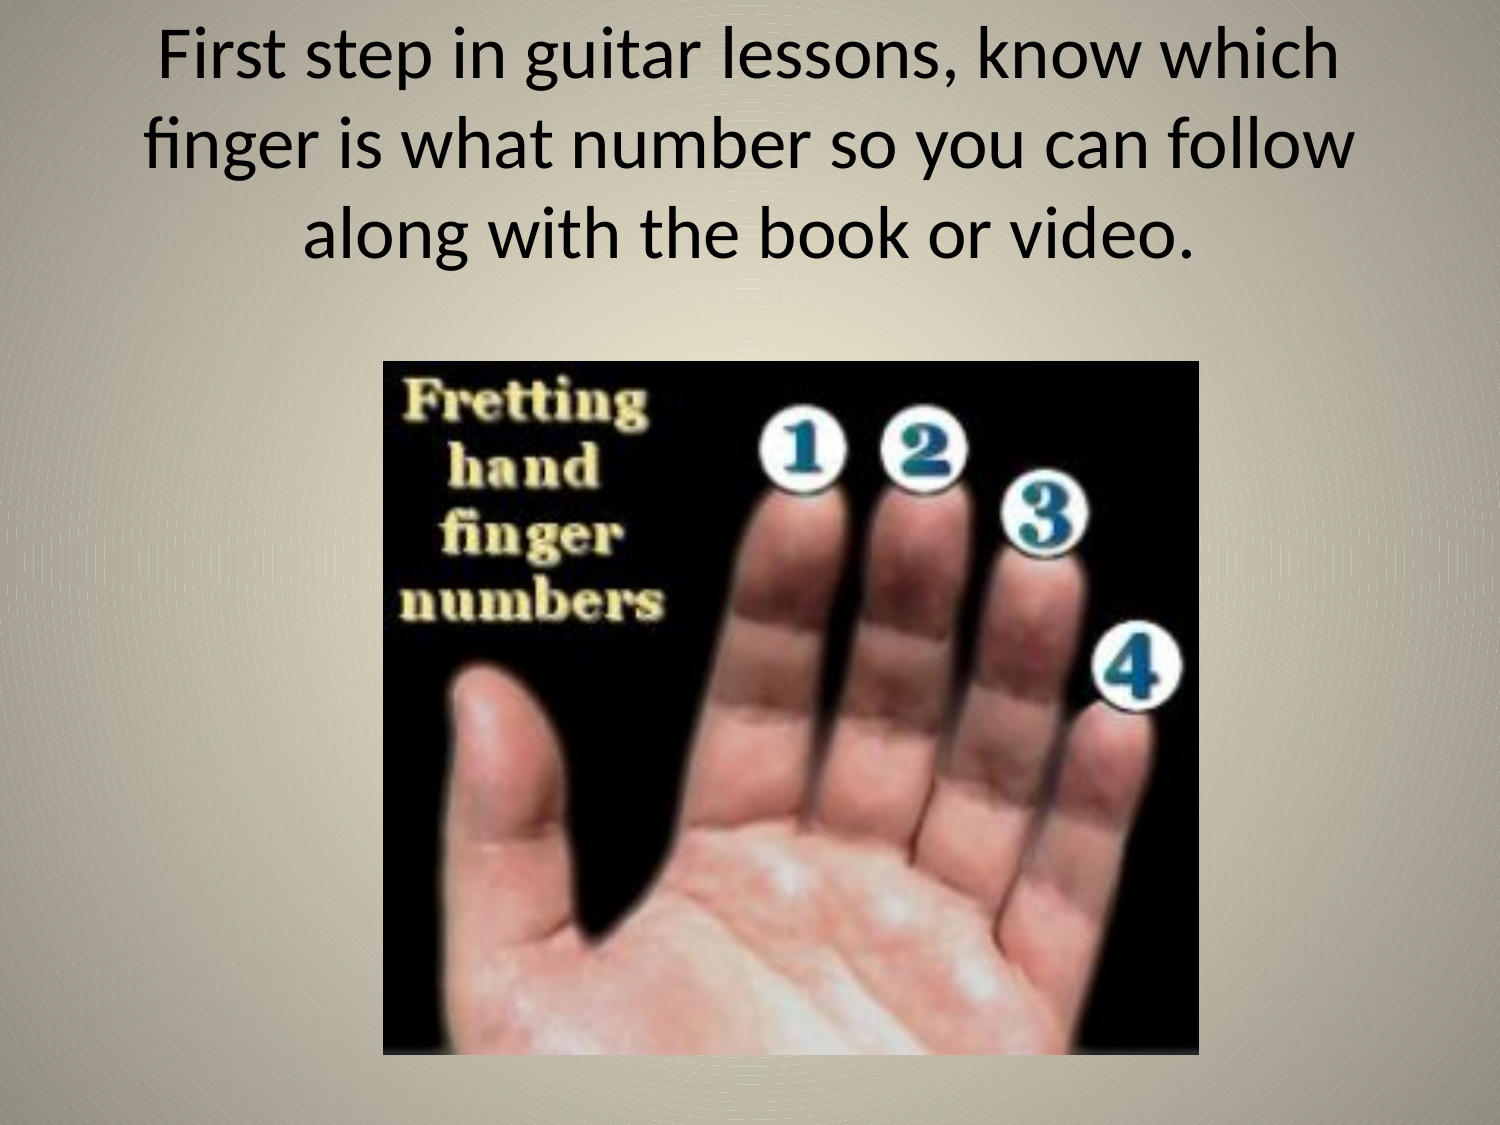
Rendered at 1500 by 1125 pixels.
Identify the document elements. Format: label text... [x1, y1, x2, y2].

title First step in guitar lessons, know which finger is what number so you can follow along with the book or video. [75, 45, 1425, 233]
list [383, 361, 1200, 1055]
